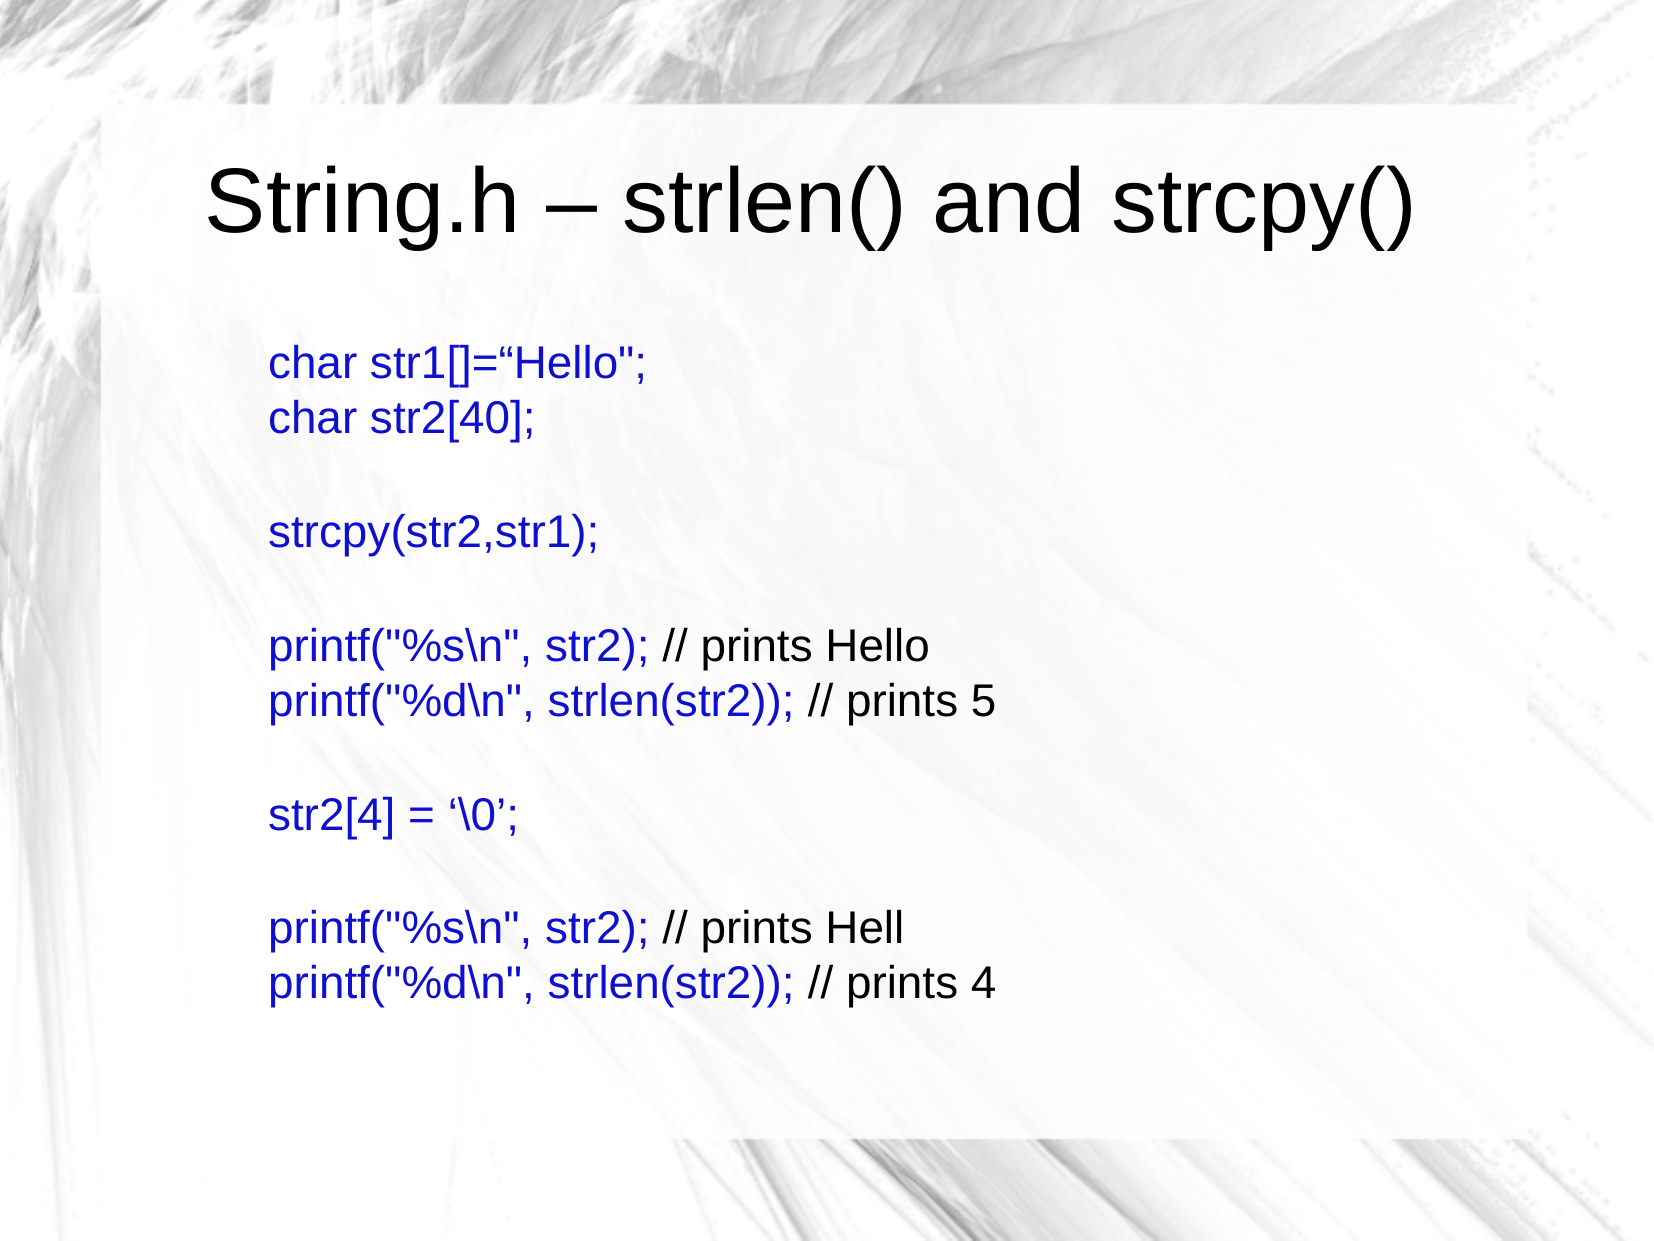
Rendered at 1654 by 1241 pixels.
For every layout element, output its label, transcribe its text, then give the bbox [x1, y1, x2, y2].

list char str1[]=“Hello"; char str2[40]; strcpy(str2,str1); printf("%s\n", str2); // prints Hello printf("%d\n", strlen(str2)); // prints 5 str2[4] = ‘\0’; printf("%s\n", str2); // prints Hell printf("%d\n", strlen(str2)); // prints 4 [118, 332, 1571, 1121]
picture [0, 0, 1654, 1241]
title String.h – strlen() and strcpy() [118, 93, 1506, 299]
